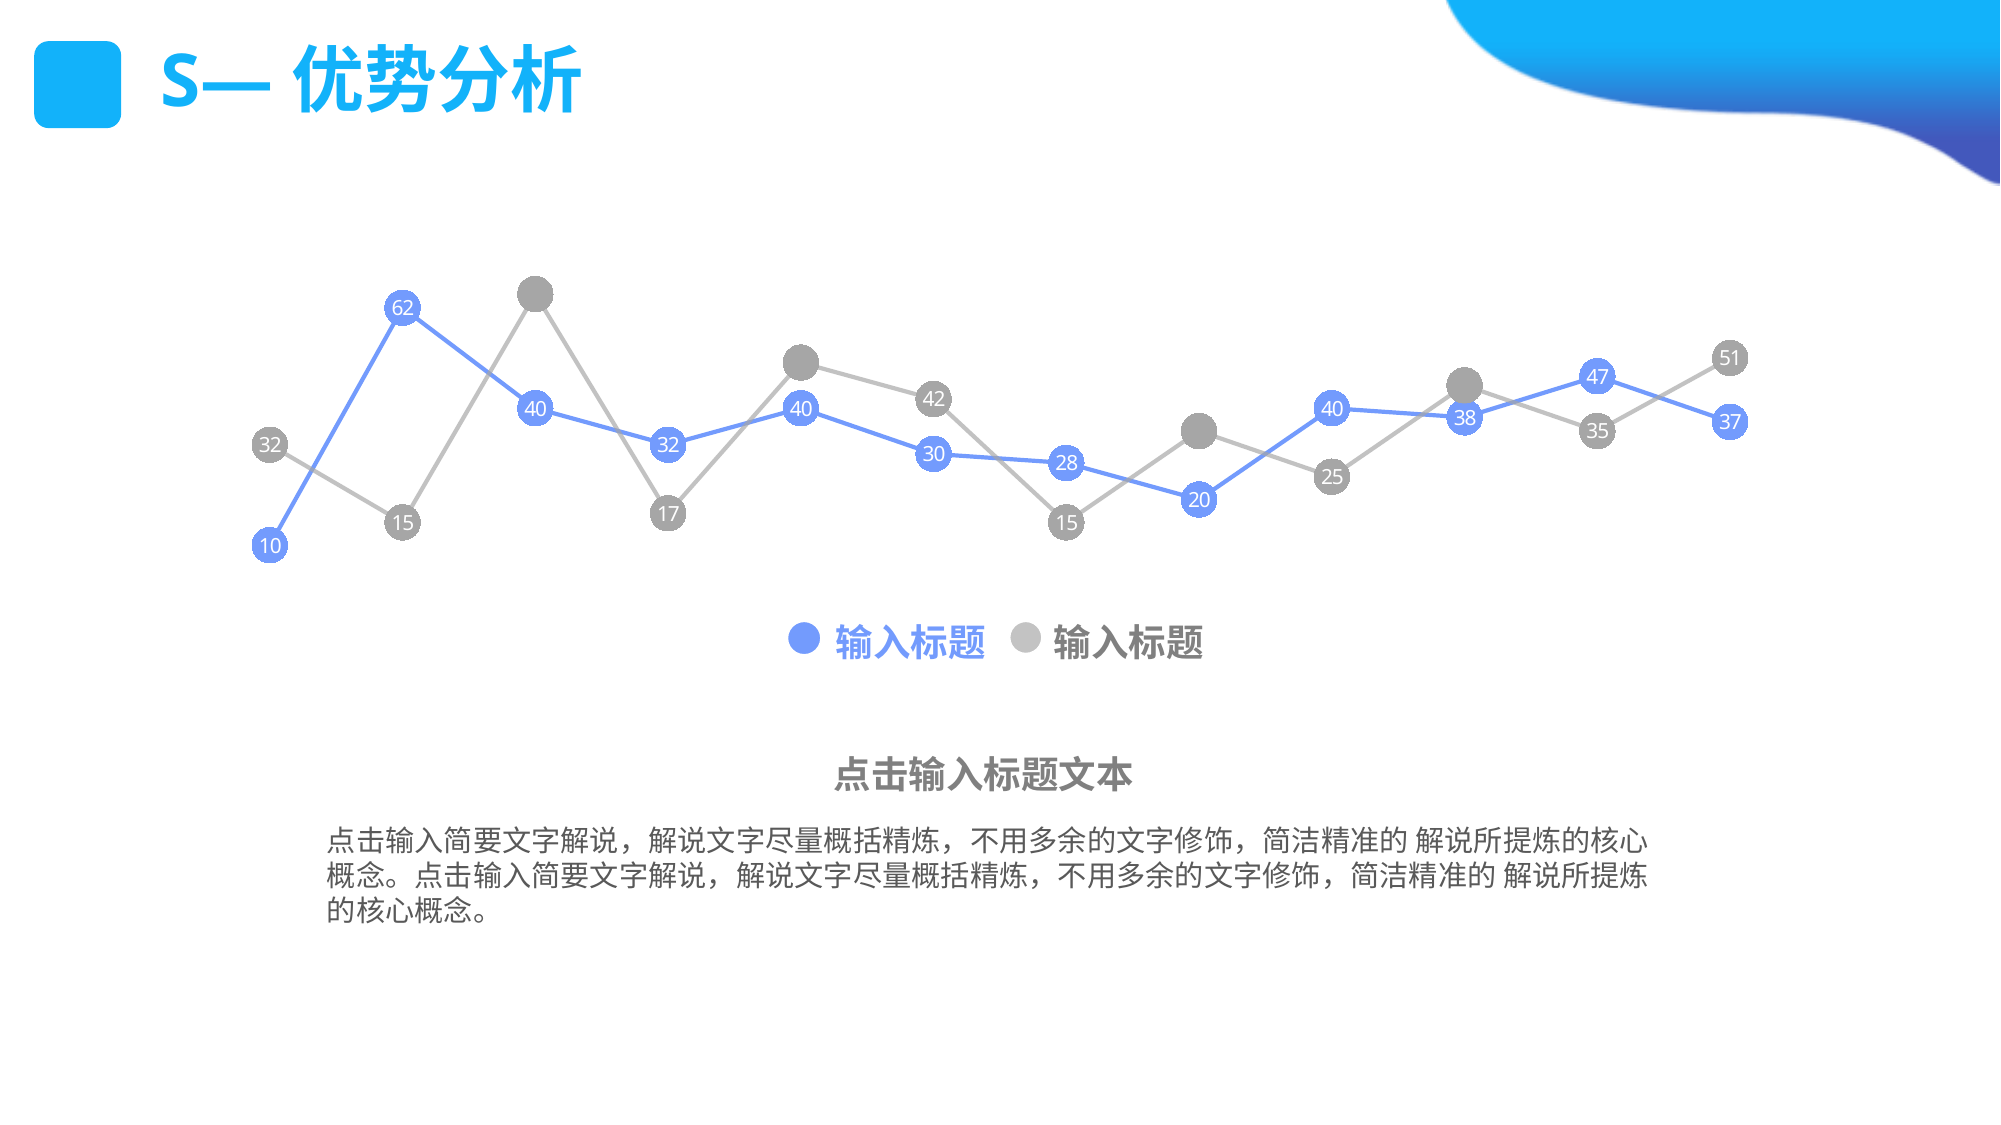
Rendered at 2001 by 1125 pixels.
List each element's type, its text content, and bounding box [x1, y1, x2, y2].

text_box 点击输入简要文字解说，解说文字尽量概括精炼，不用多余的文字修饰，简洁精准的 解说所提炼的核心概念。点击输入简要文字解说，解说文字尽量概括精炼，不用多余的文字修饰，简洁精准的 解说所提炼的核心概念。 [326, 822, 1668, 928]
text_box 点击输入标题文本 [833, 751, 1172, 797]
text_box S—优势分析 [149, 28, 891, 128]
chart [170, 124, 1830, 601]
picture [1445, 0, 2000, 186]
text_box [787, 611, 1252, 673]
